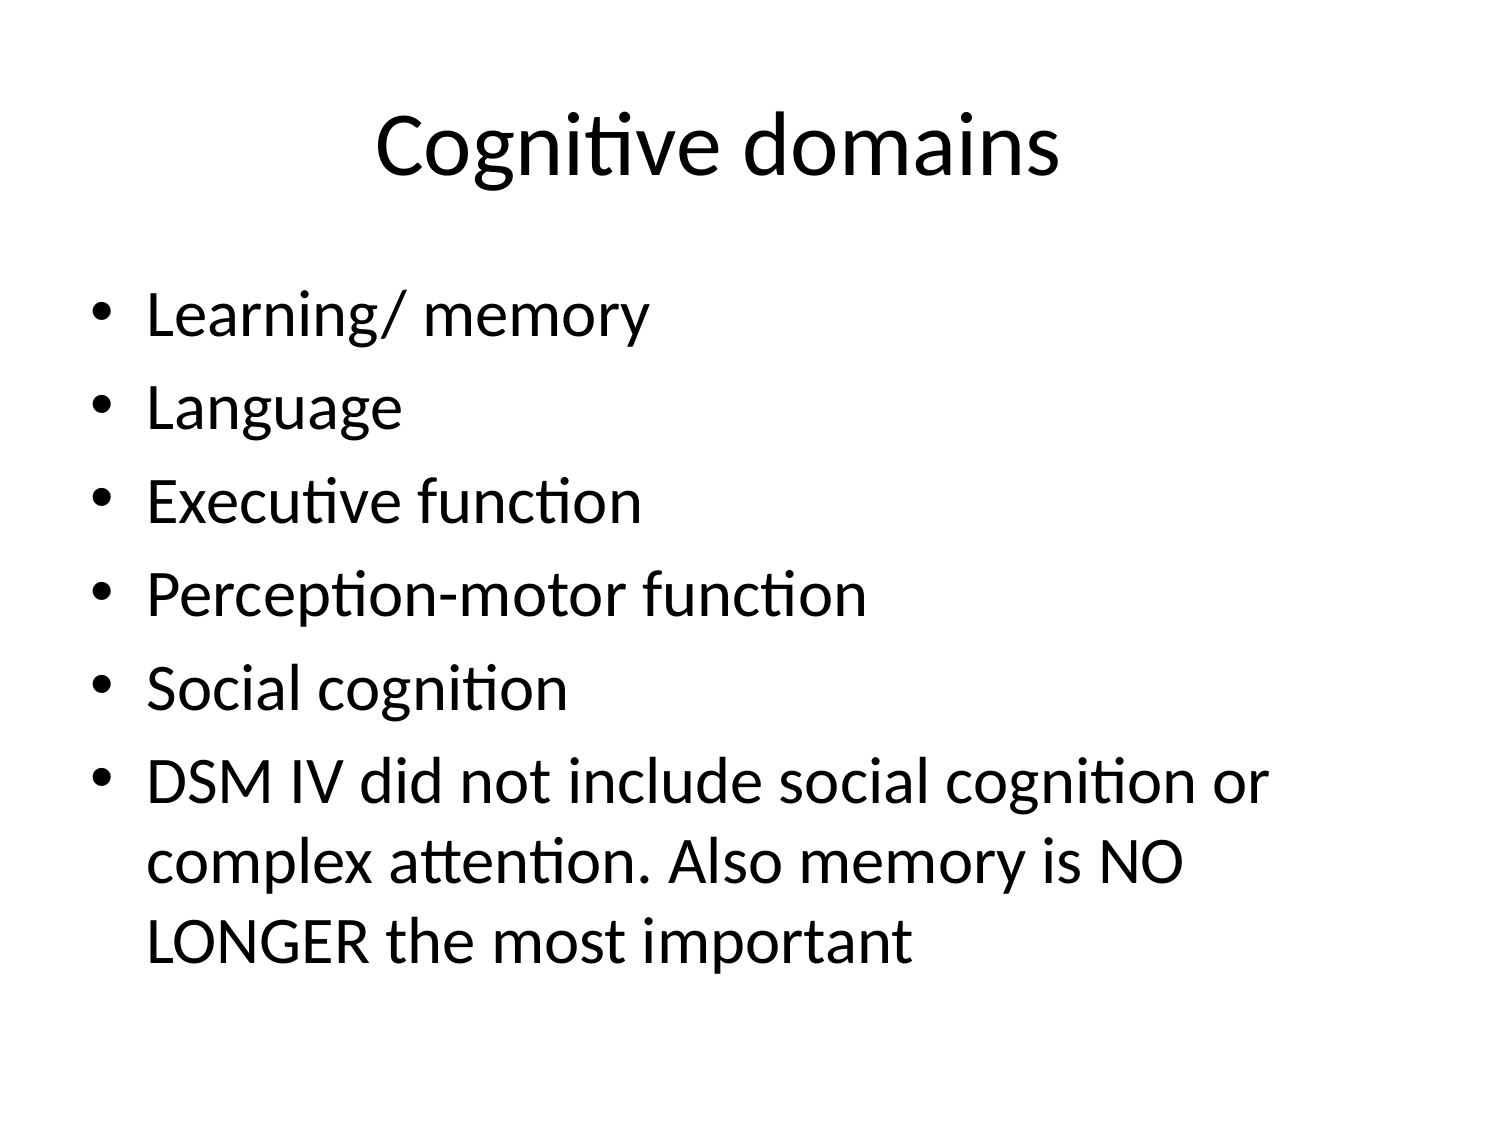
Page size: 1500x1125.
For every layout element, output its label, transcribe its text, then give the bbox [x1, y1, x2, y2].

list Learning/ memory Language Executive function Perception-motor function Social cognition DSM IV did not include social cognition or complex attention. Also memory is NO LONGER the most important [75, 262, 1425, 1005]
title Cognitive domains [75, 45, 1425, 233]
